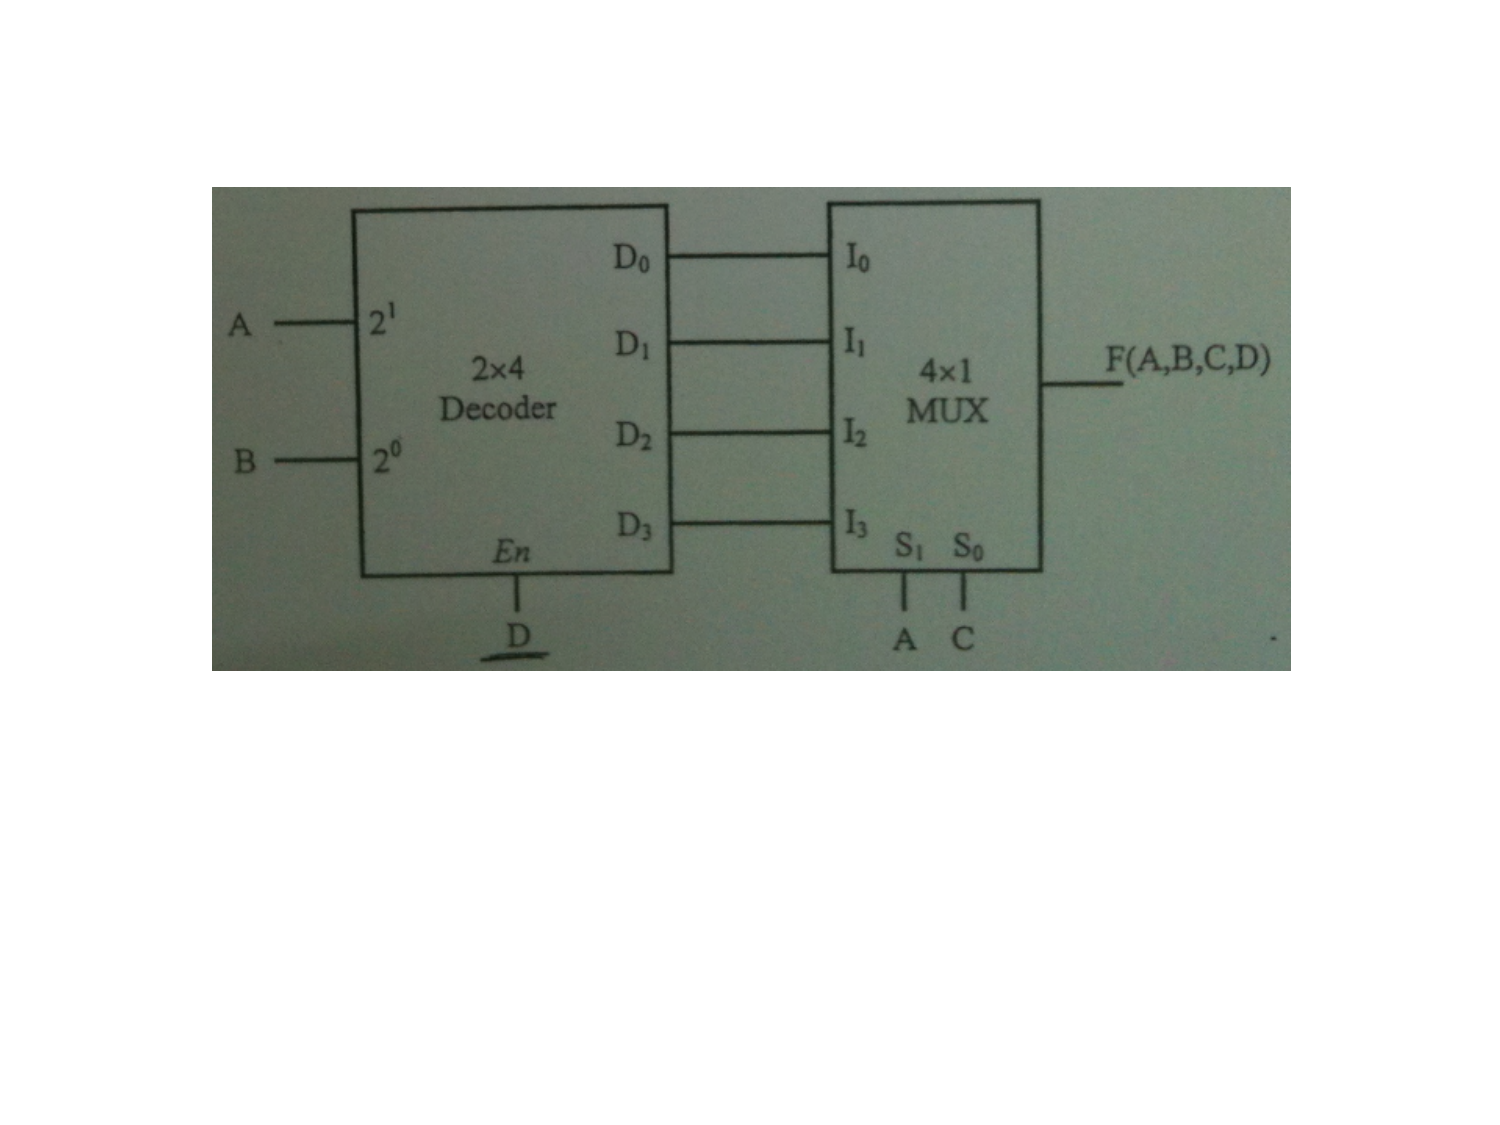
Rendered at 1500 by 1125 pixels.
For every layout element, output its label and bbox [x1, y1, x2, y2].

picture [212, 187, 1291, 671]
